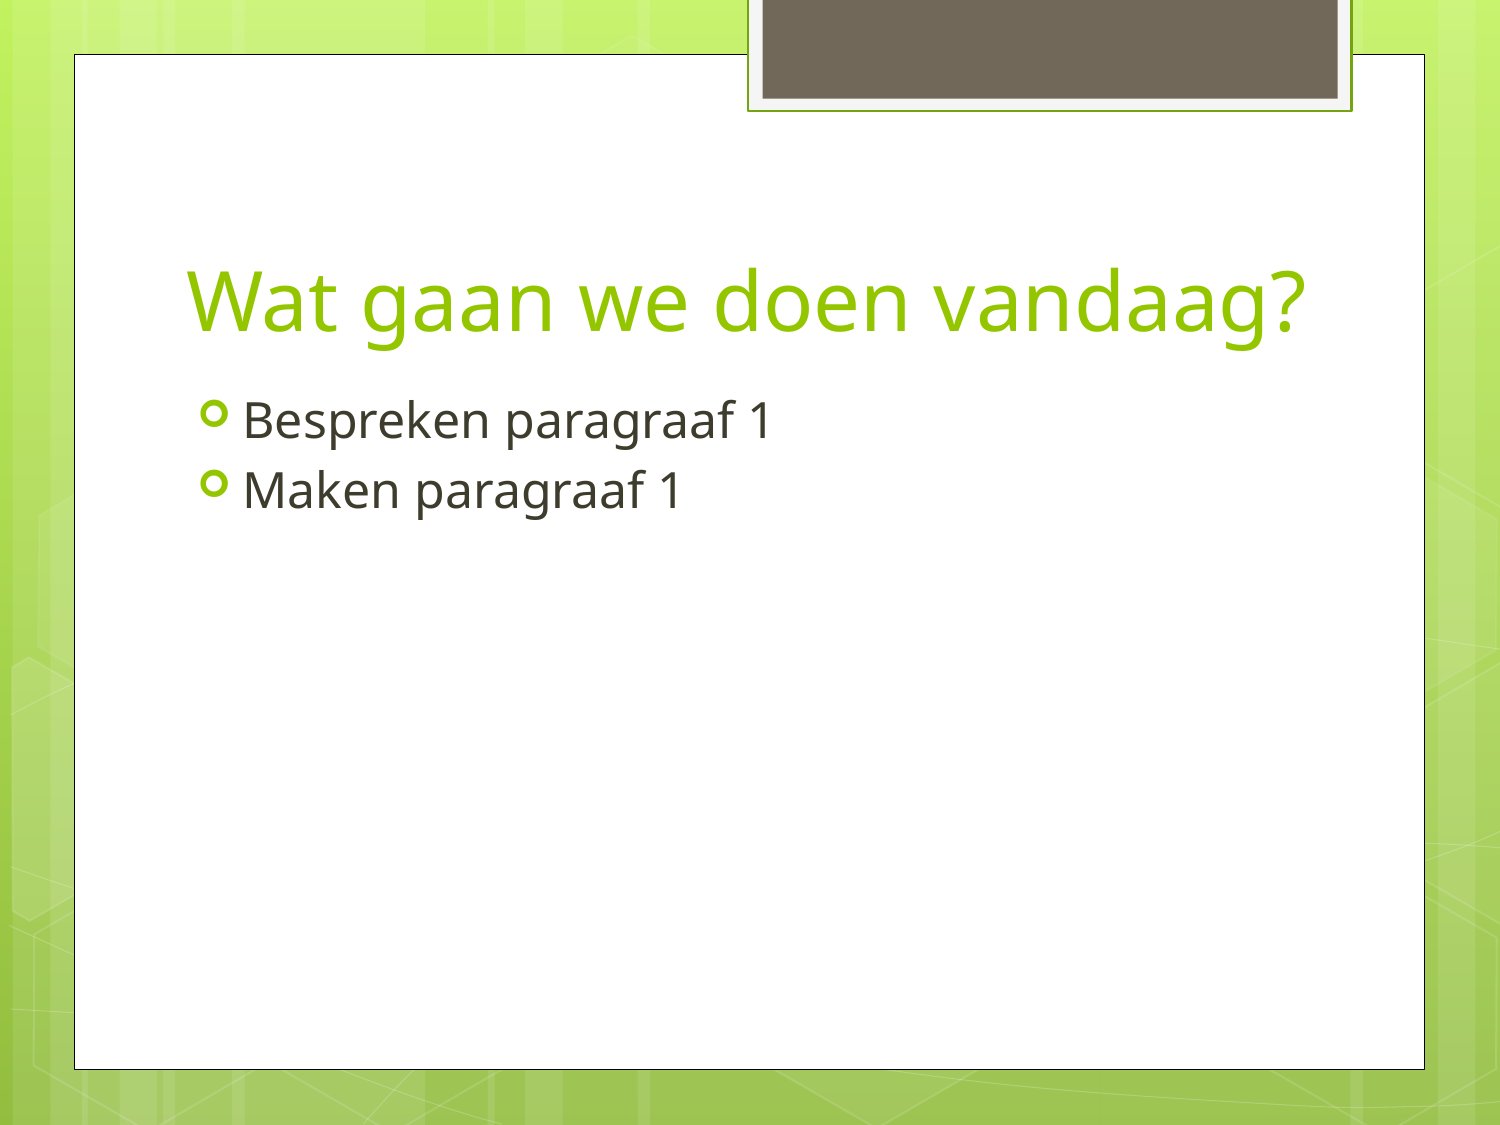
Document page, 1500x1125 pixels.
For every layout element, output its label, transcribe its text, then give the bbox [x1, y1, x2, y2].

list Bespreken paragraaf 1 Maken paragraaf 1 [171, 381, 1283, 957]
title Wat gaan we doen vandaag? [171, 168, 1324, 357]
